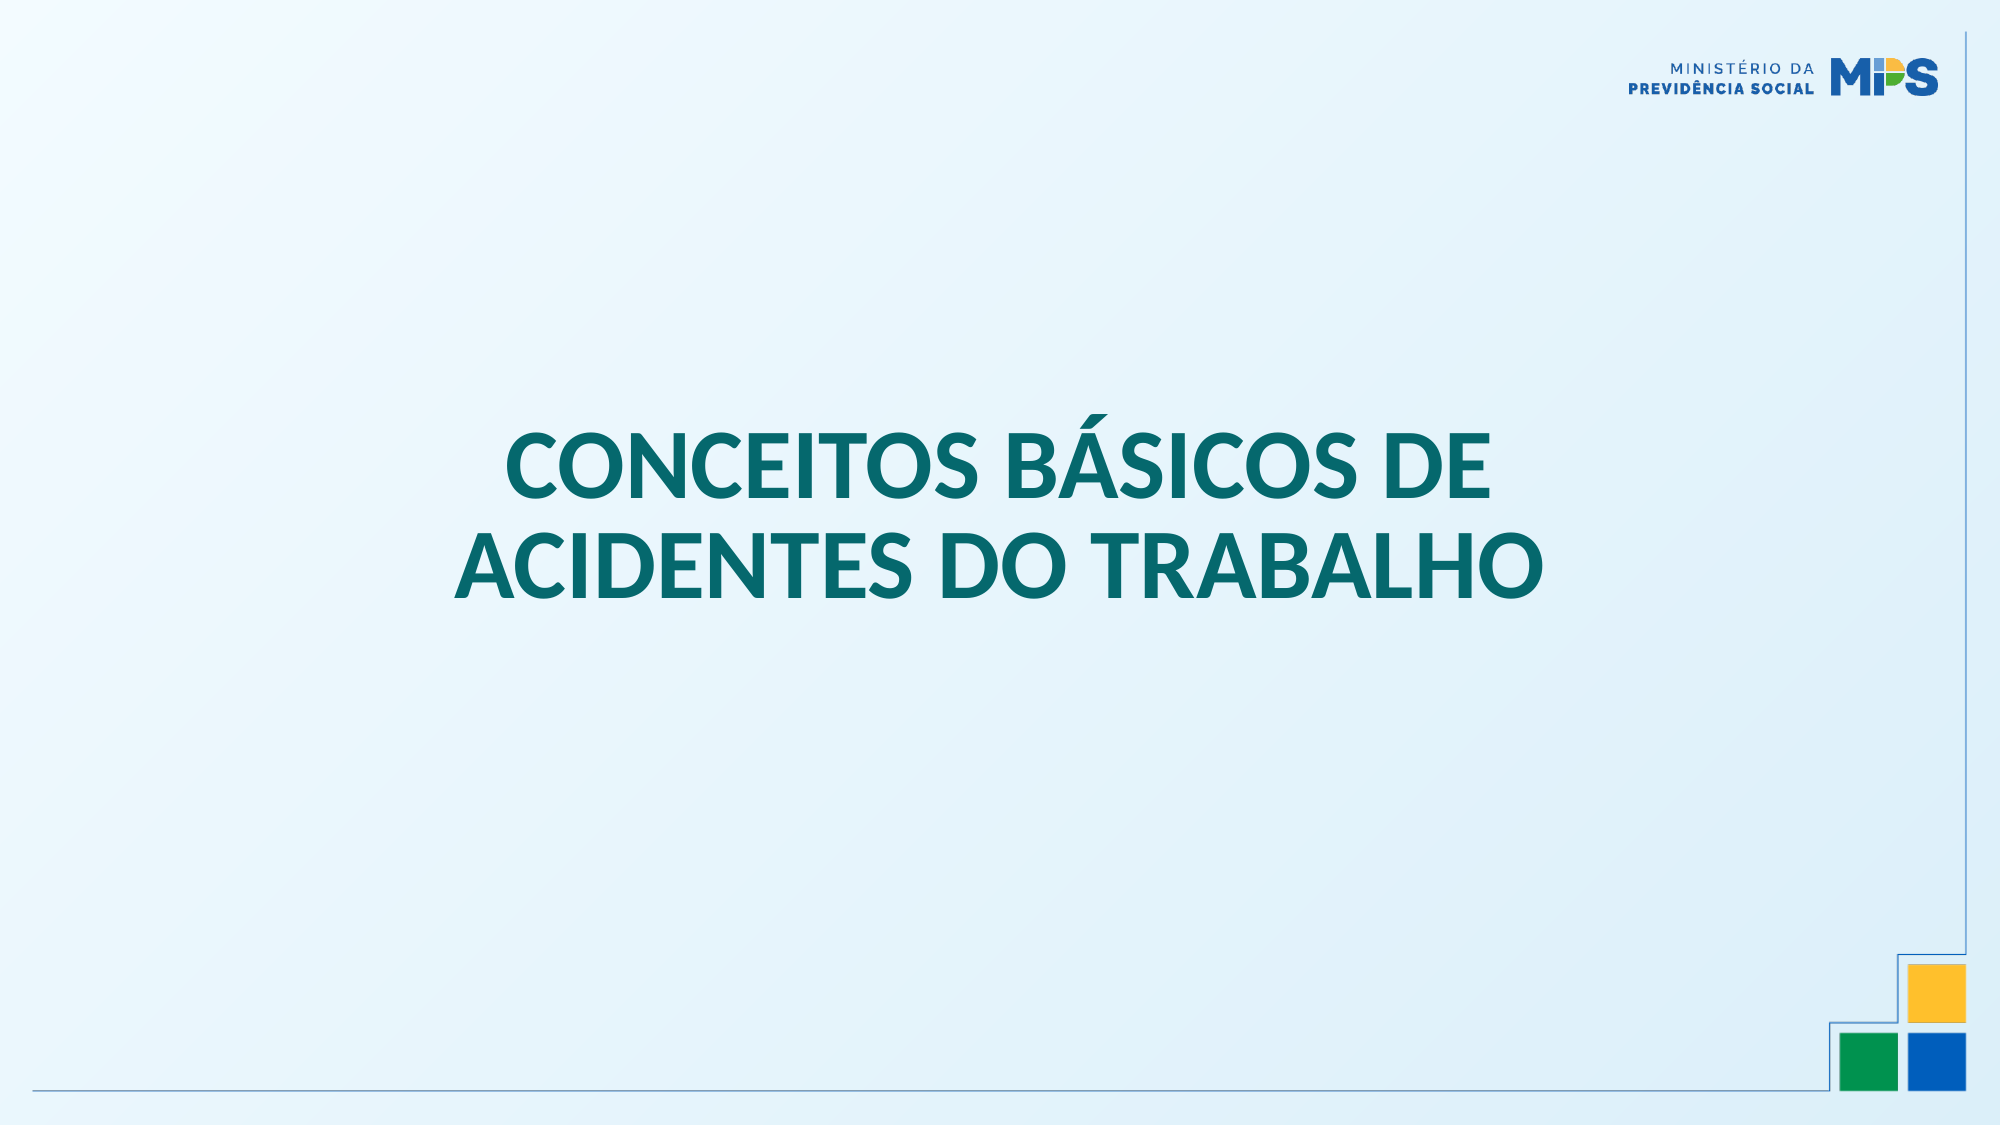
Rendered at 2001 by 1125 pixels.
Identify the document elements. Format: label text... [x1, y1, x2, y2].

picture [0, 0, 2000, 1125]
title CONCEITOS BÁSICOS DE ACIDENTES DO TRABALHO [276, 423, 1724, 702]
